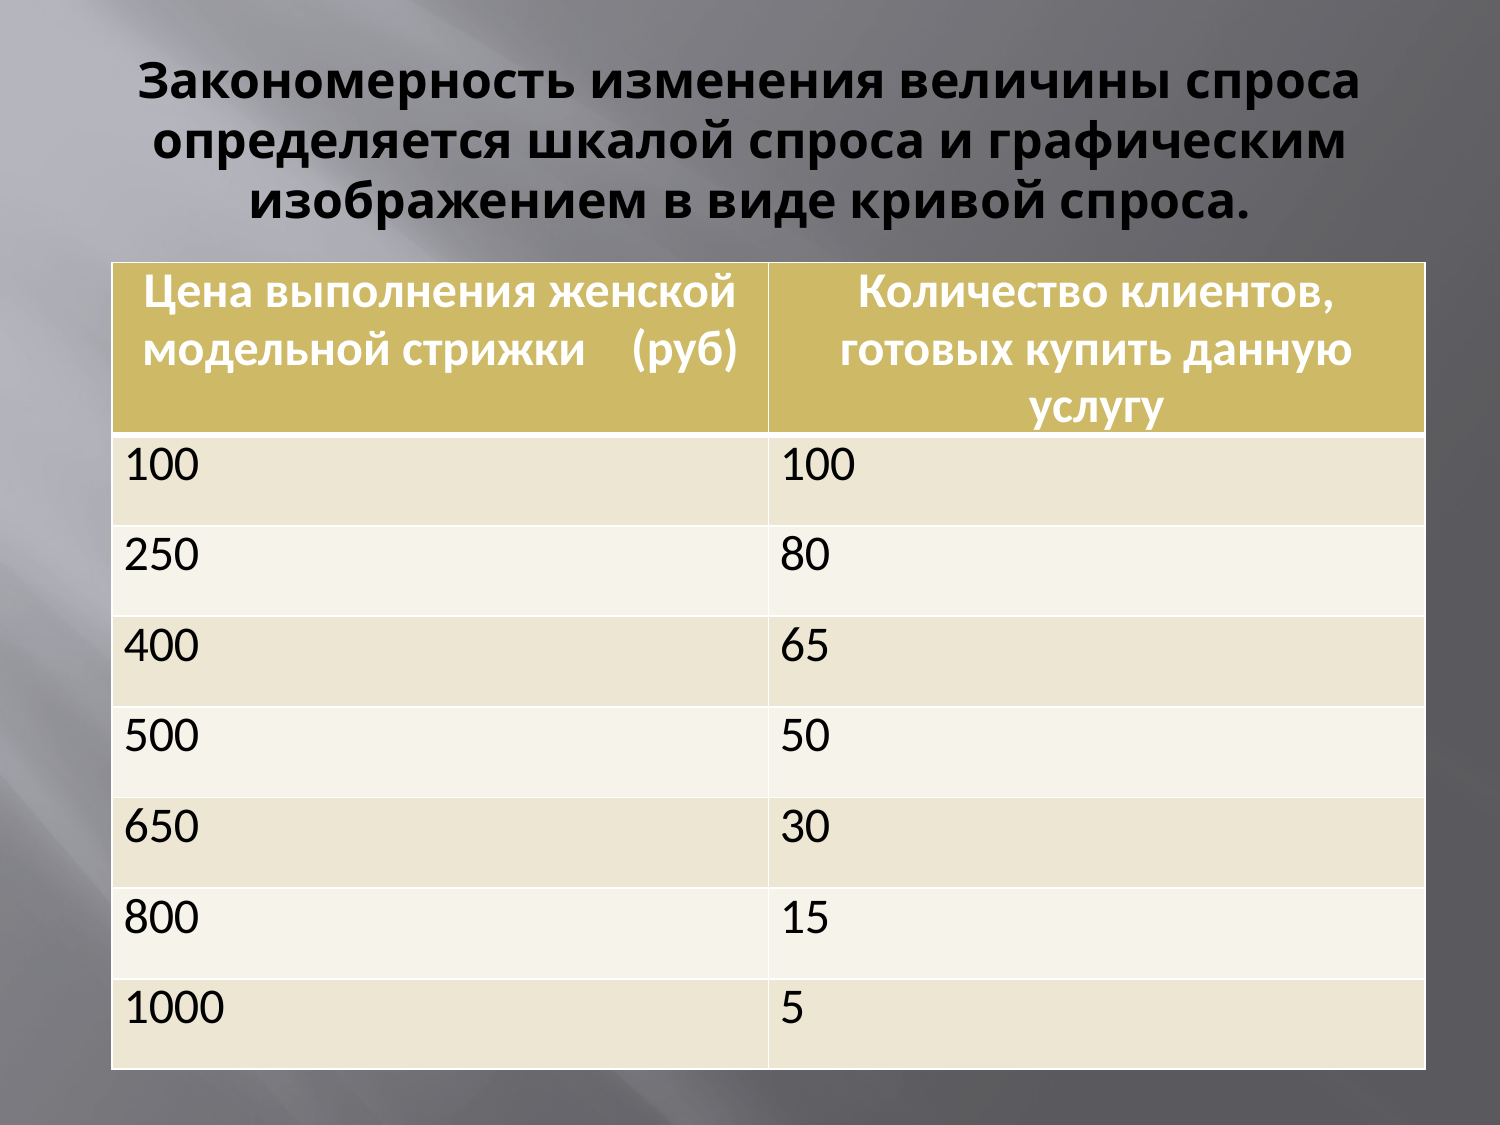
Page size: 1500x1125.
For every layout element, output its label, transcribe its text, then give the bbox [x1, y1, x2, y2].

table_cell 100 [769, 438, 1424, 525]
table_cell 250 [113, 527, 768, 615]
table_cell 30 [769, 798, 1424, 887]
table_cell 100 [113, 438, 768, 525]
table_cell 5 [769, 980, 1424, 1068]
table_cell 50 [769, 708, 1424, 797]
table_cell 500 [113, 708, 768, 797]
table_header Цена выполнения женской модельной стрижки (руб) [113, 263, 768, 432]
title Закономерность изменения величины спроса определяется шкалой спроса и графическим изображением в виде кривой спроса. [75, 45, 1425, 233]
table_cell 650 [113, 798, 768, 887]
table_cell 15 [769, 889, 1424, 978]
table_cell 80 [769, 527, 1424, 615]
table_cell 800 [113, 889, 768, 978]
table_cell 1000 [113, 980, 768, 1068]
table_cell 65 [769, 617, 1424, 706]
table_header Количество клиентов, готовых купить данную услугу [769, 263, 1424, 432]
table_cell 400 [113, 617, 768, 706]
